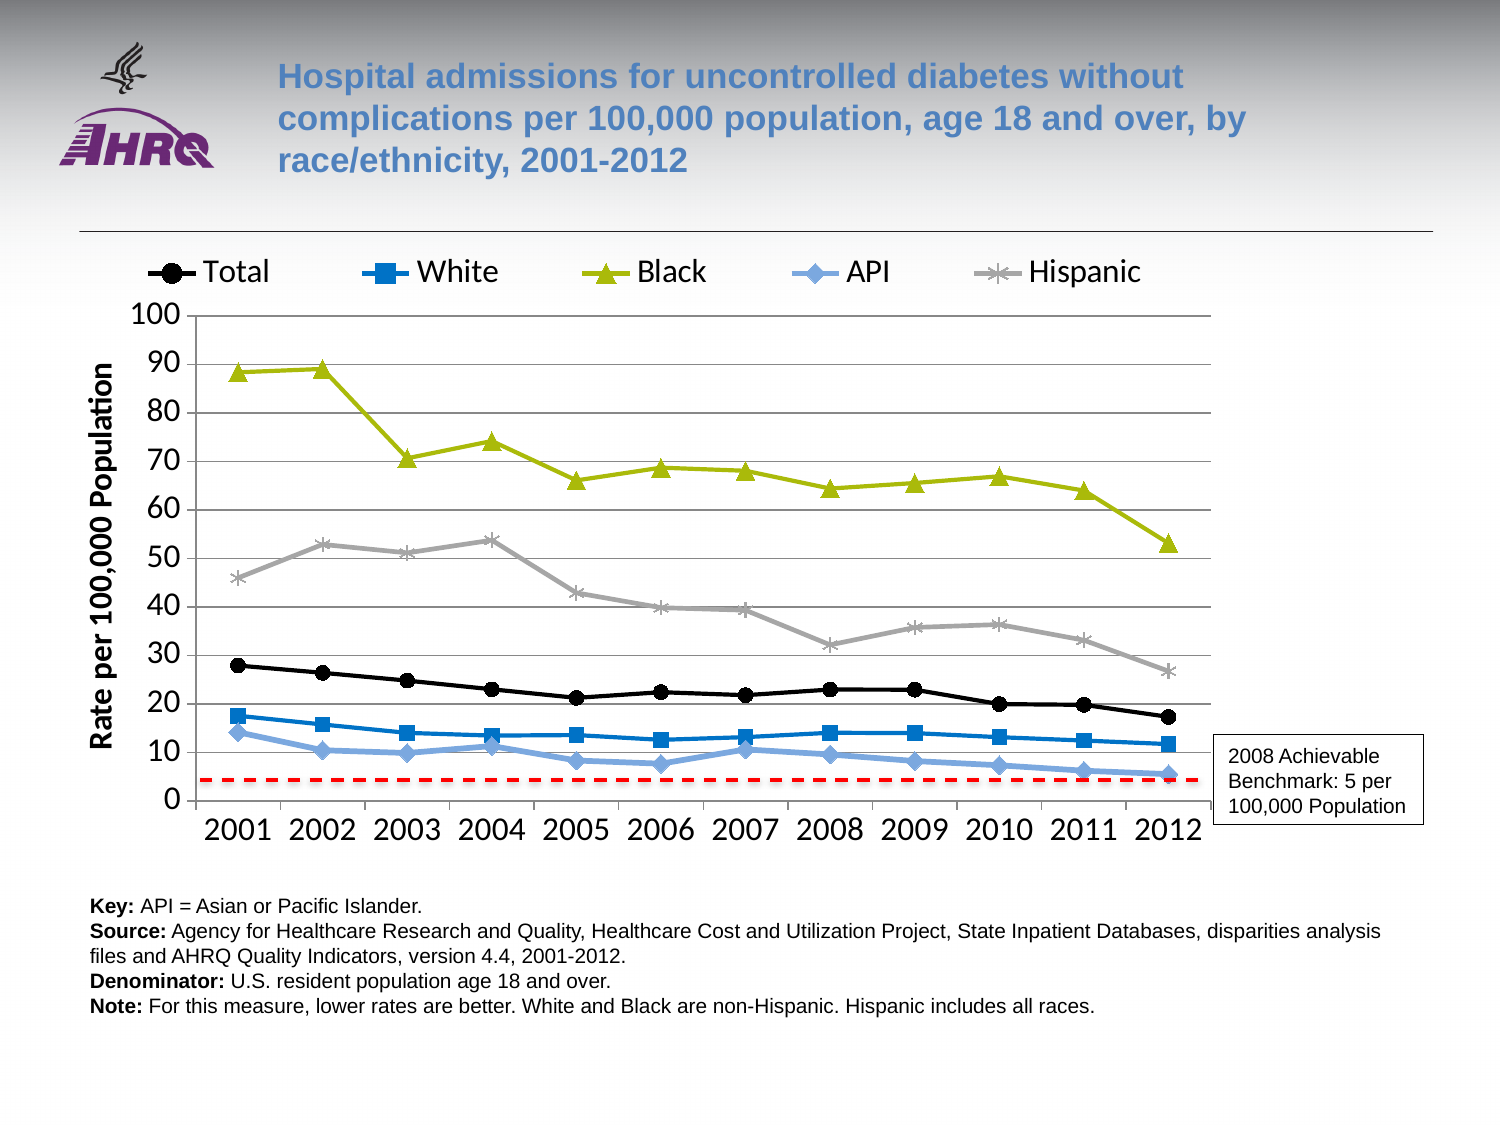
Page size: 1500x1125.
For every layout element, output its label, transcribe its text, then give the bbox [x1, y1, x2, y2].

text_box Key: API = Asian or Pacific Islander. Source: Agency for Healthcare Research and Quality, Healthcare Cost and Utilization Project, State Inpatient Databases, disparities analysis files and AHRQ Quality Indicators, version 4.4, 2001-2012. Denominator: U.S. resident population age 18 and over. Note: For this measure, lower rates are better. White and Black are non-Hispanic. Hispanic includes all races. [74, 885, 1425, 1025]
picture [0, 0, 1500, 1125]
title Hospital admissions for uncontrolled diabetes without complications per 100,000 population, age 18 and over, by race/ethnicity, 2001-2012 [262, 45, 1425, 188]
chart [74, 239, 1216, 886]
text_box 2008 Achievable Benchmark: 5 per 100,000 Population [1220, 734, 1424, 825]
